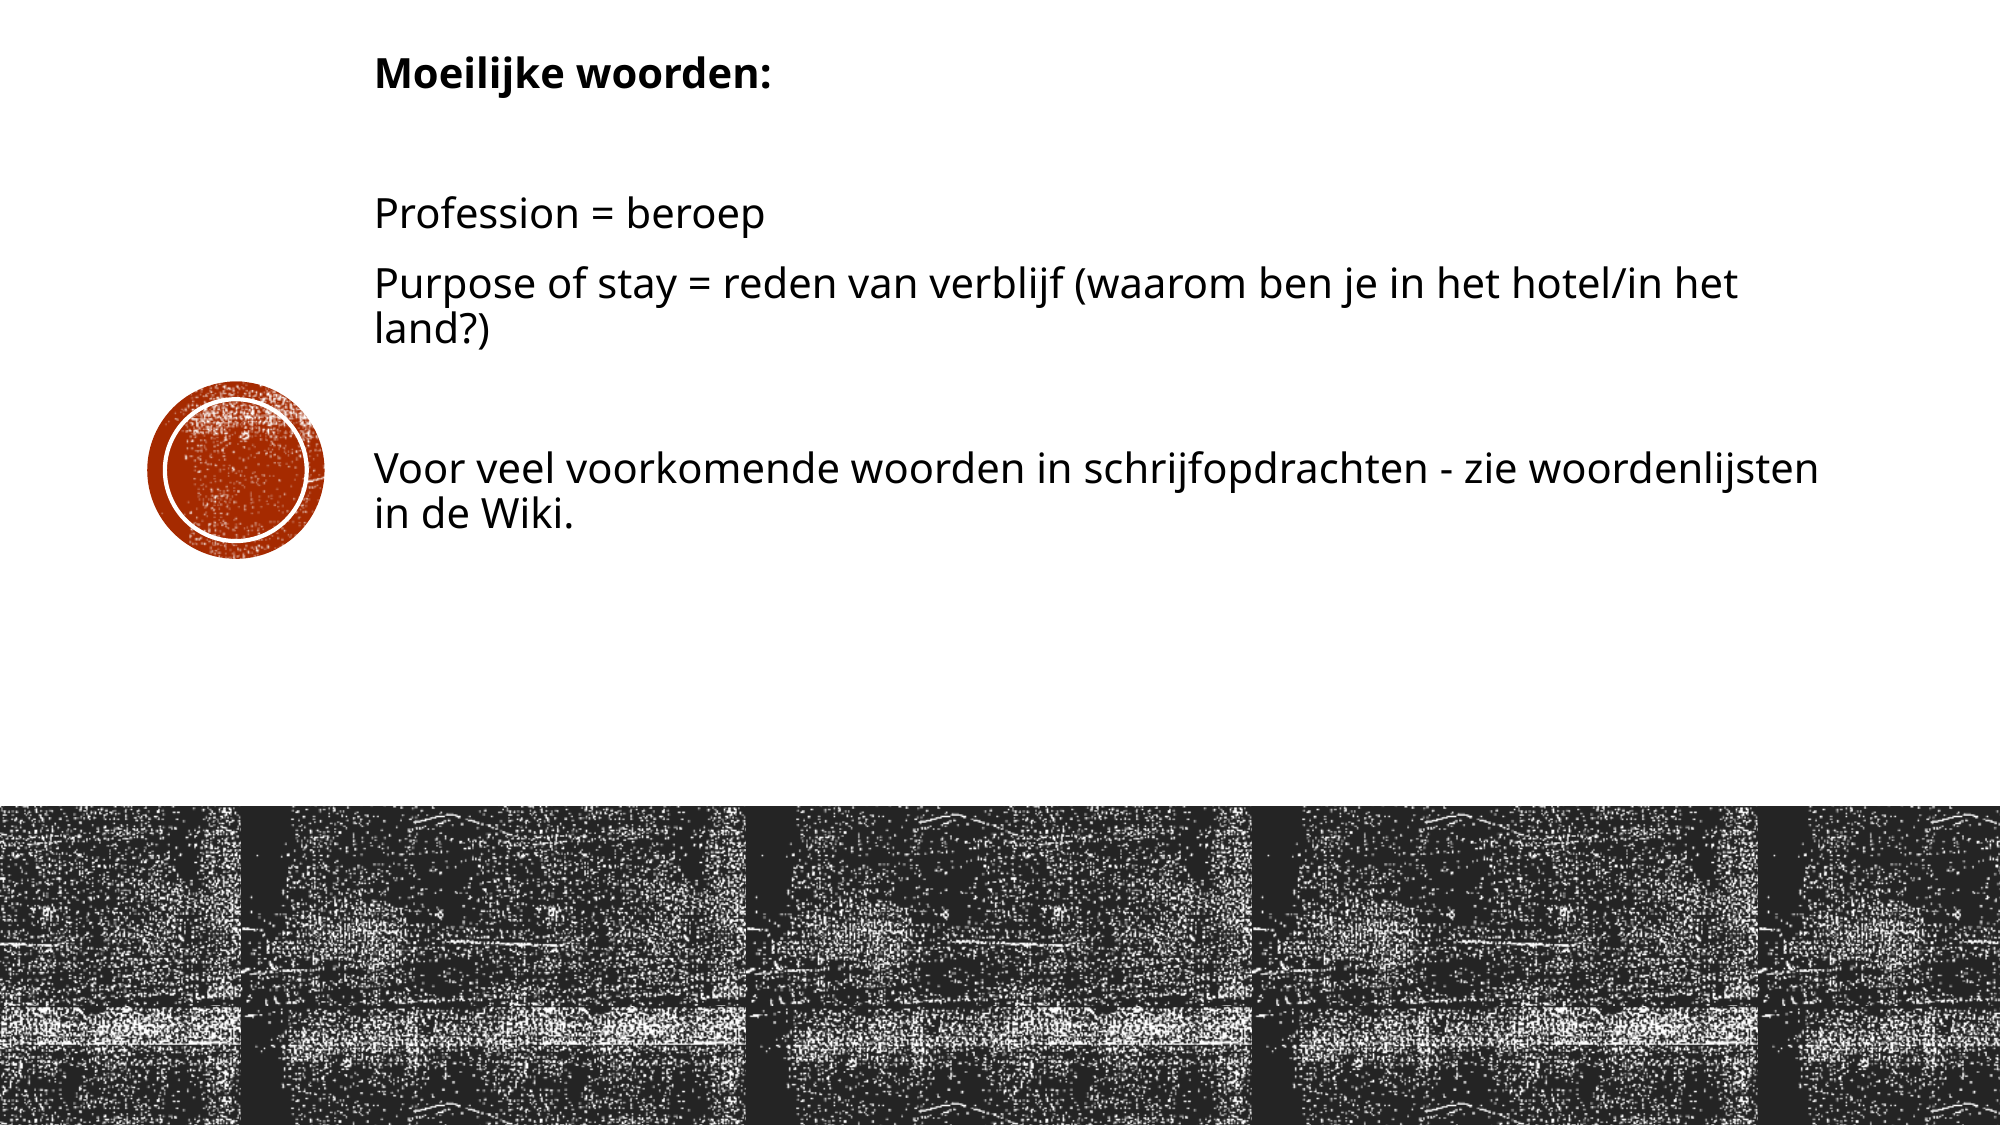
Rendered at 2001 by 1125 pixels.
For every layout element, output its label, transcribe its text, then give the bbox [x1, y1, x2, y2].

list Moeilijke woorden: Profession = beroep Purpose of stay = reden van verblijf (waarom ben je in het hotel/in het land?) Voor veel voorkomende woorden in schrijfopdrachten - zie woordenlijsten in de Wiki. [358, 45, 1844, 888]
